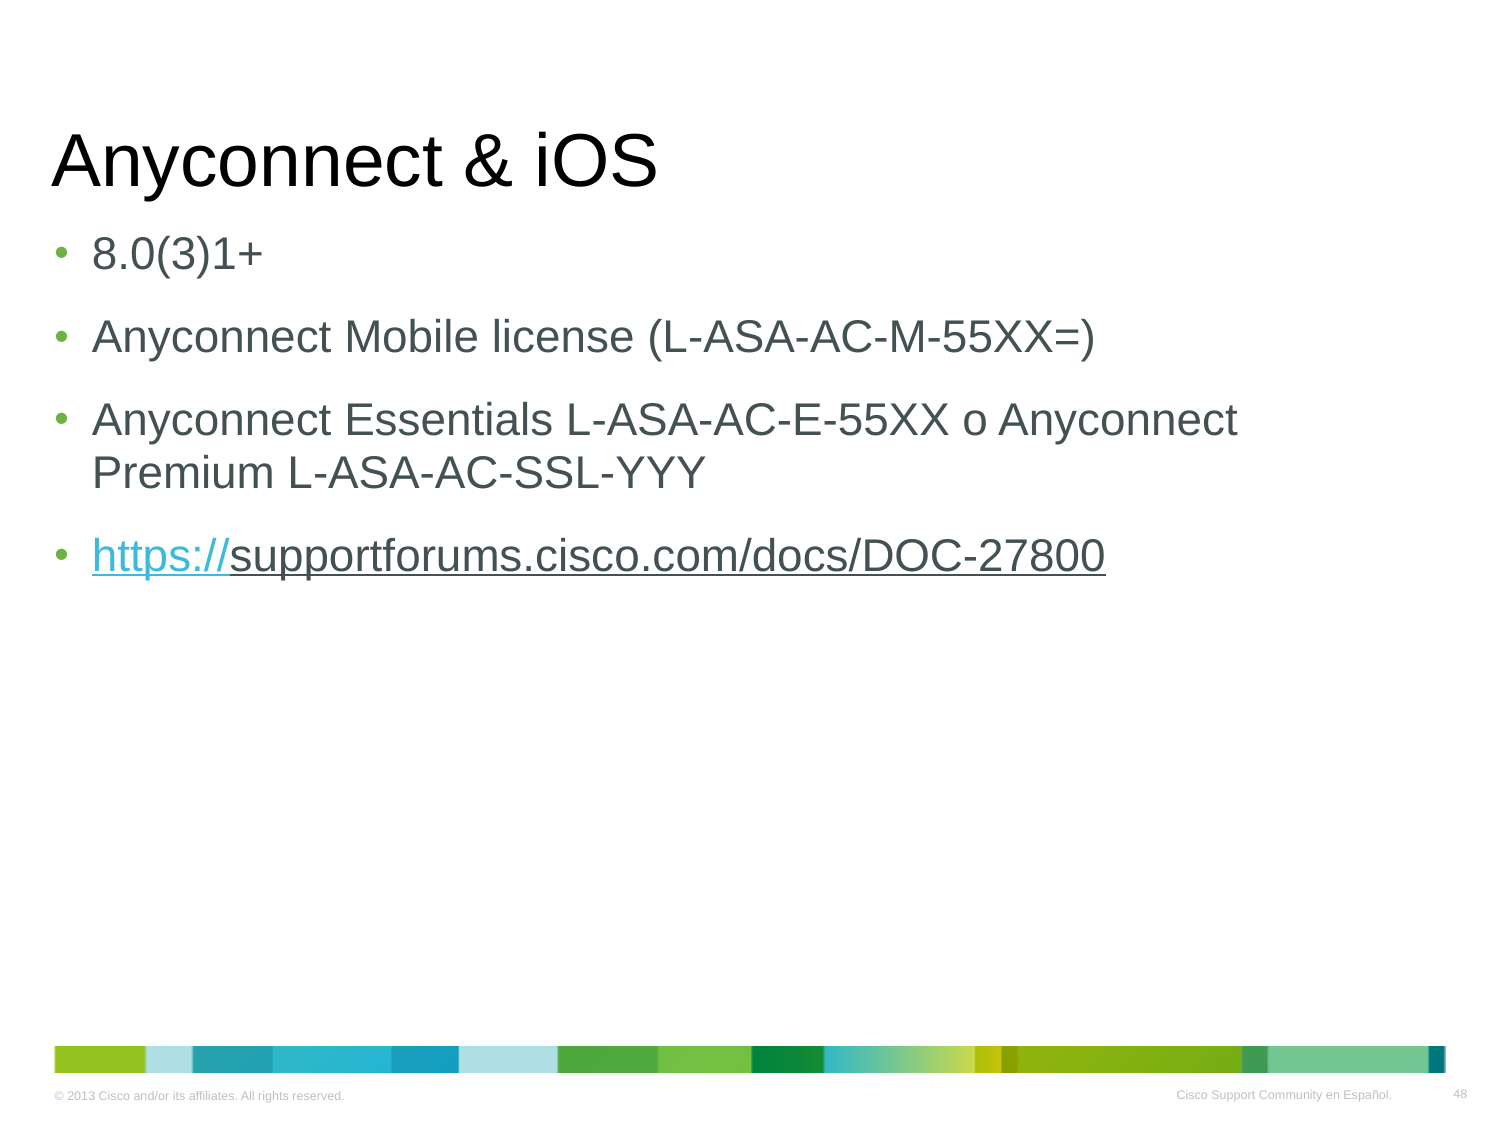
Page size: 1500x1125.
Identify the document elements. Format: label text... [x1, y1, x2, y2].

picture [54, 1046, 1446, 1073]
title Anyconnect & iOS [37, 70, 1447, 209]
list 8.0(3)1+ Anyconnect Mobile license (L-ASA-AC-M-55XX=) Anyconnect Essentials L-ASA-AC-E-55XX o Anyconnect Premium L-ASA-AC-SSL-YYY https://supportforums.cisco.com/docs/DOC-27800 [39, 220, 1447, 1035]
